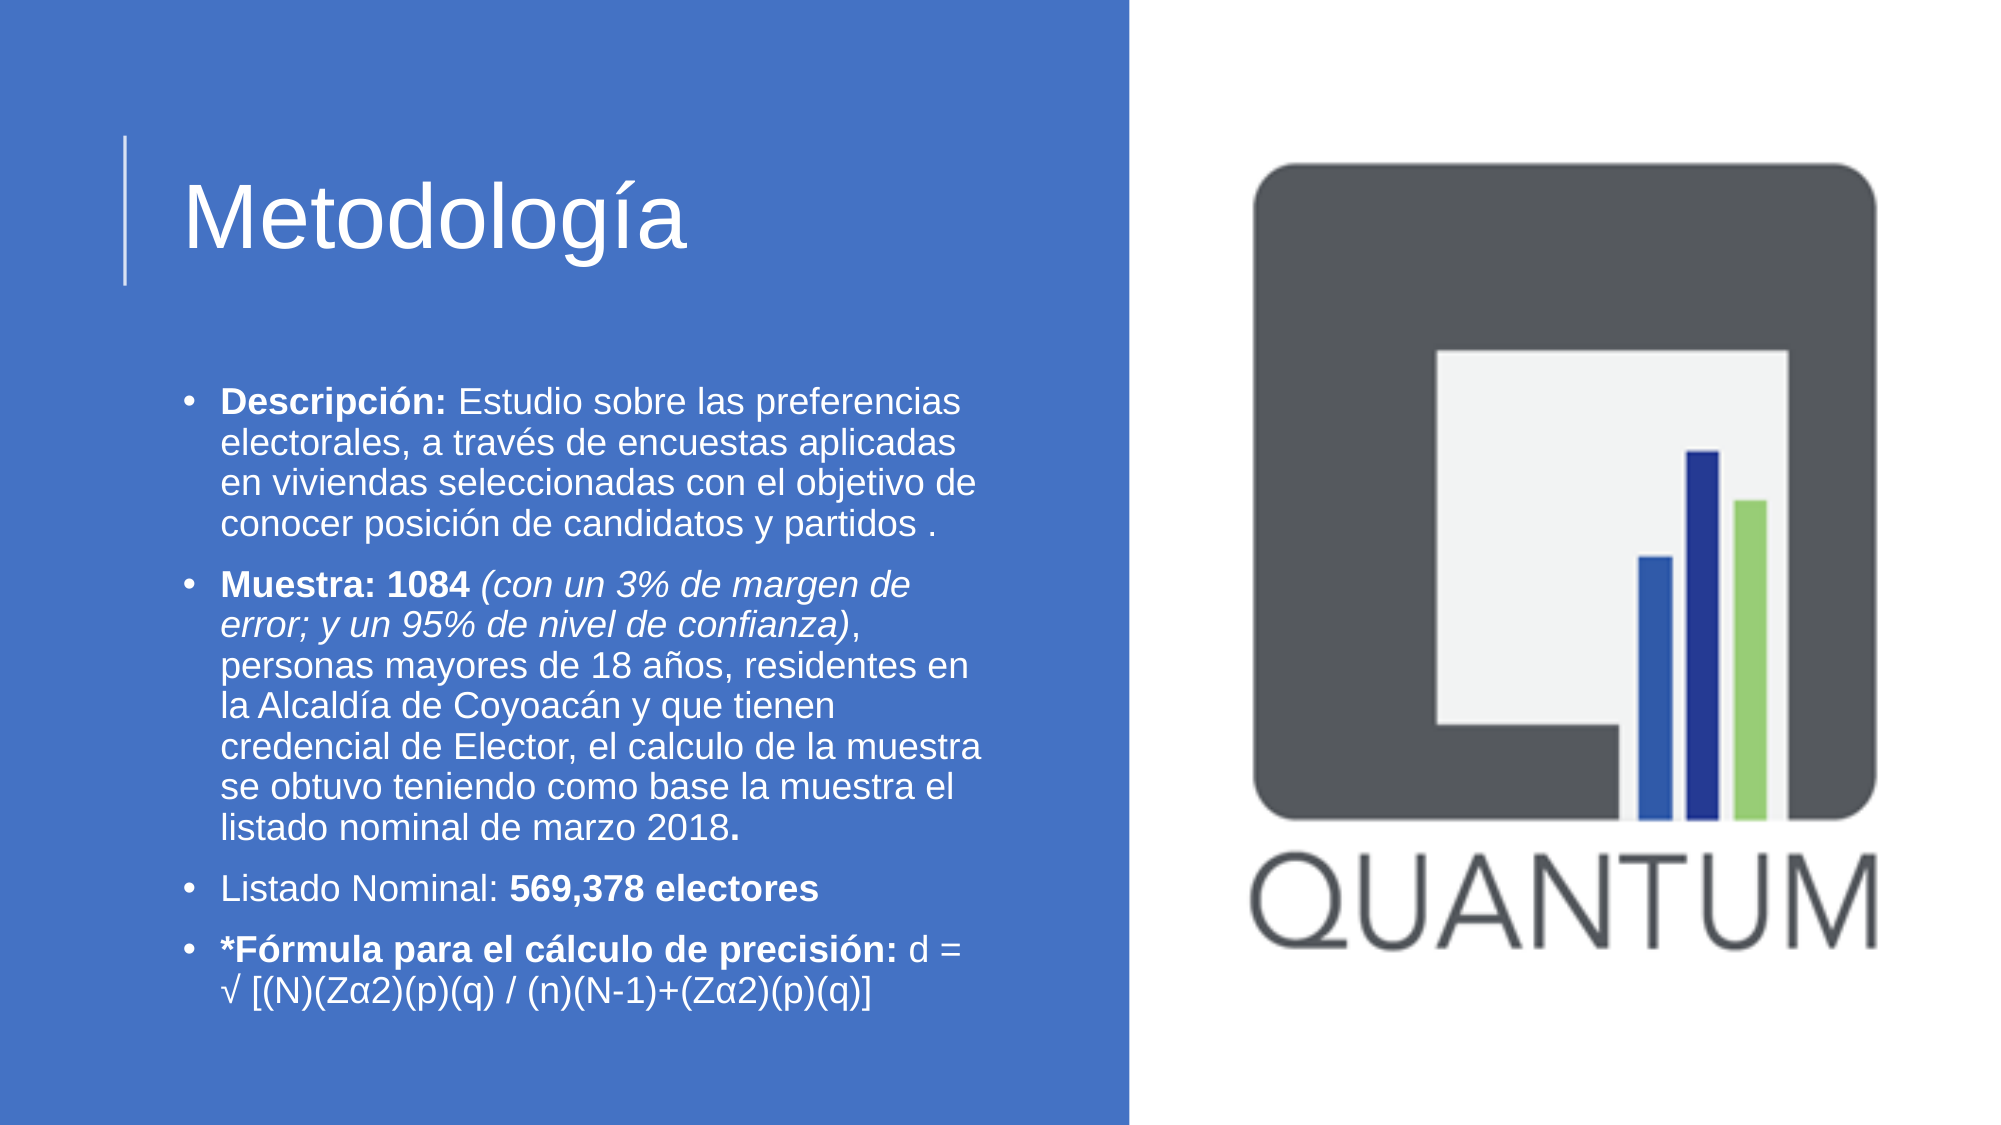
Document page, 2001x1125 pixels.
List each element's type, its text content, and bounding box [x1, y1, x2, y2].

list Descripción: Estudio sobre las preferencias electorales, a través de encuestas aplicadas en viviendas seleccionadas con el objetivo de conocer posición de candidatos y partidos . Muestra: 1084 (con un 3% de margen de error; y un 95% de nivel de confianza), personas mayores de 18 años, residentes en la Alcaldía de Coyoacán y que tienen credencial de Elector, el calculo de la muestra se obtuvo teniendo como base la muestra el listado nominal de marzo 2018. Listado Nominal: 569,378 electores *Fórmula para el cálculo de precisión: d = √ [(N)(Zα2)(p)(q) / (n)(N-1)+(Zα2)(p)(q)] [168, 375, 1002, 1020]
title Metodología [168, 96, 999, 342]
picture [1237, 158, 1895, 967]
text_box [0, 0, 1130, 1125]
